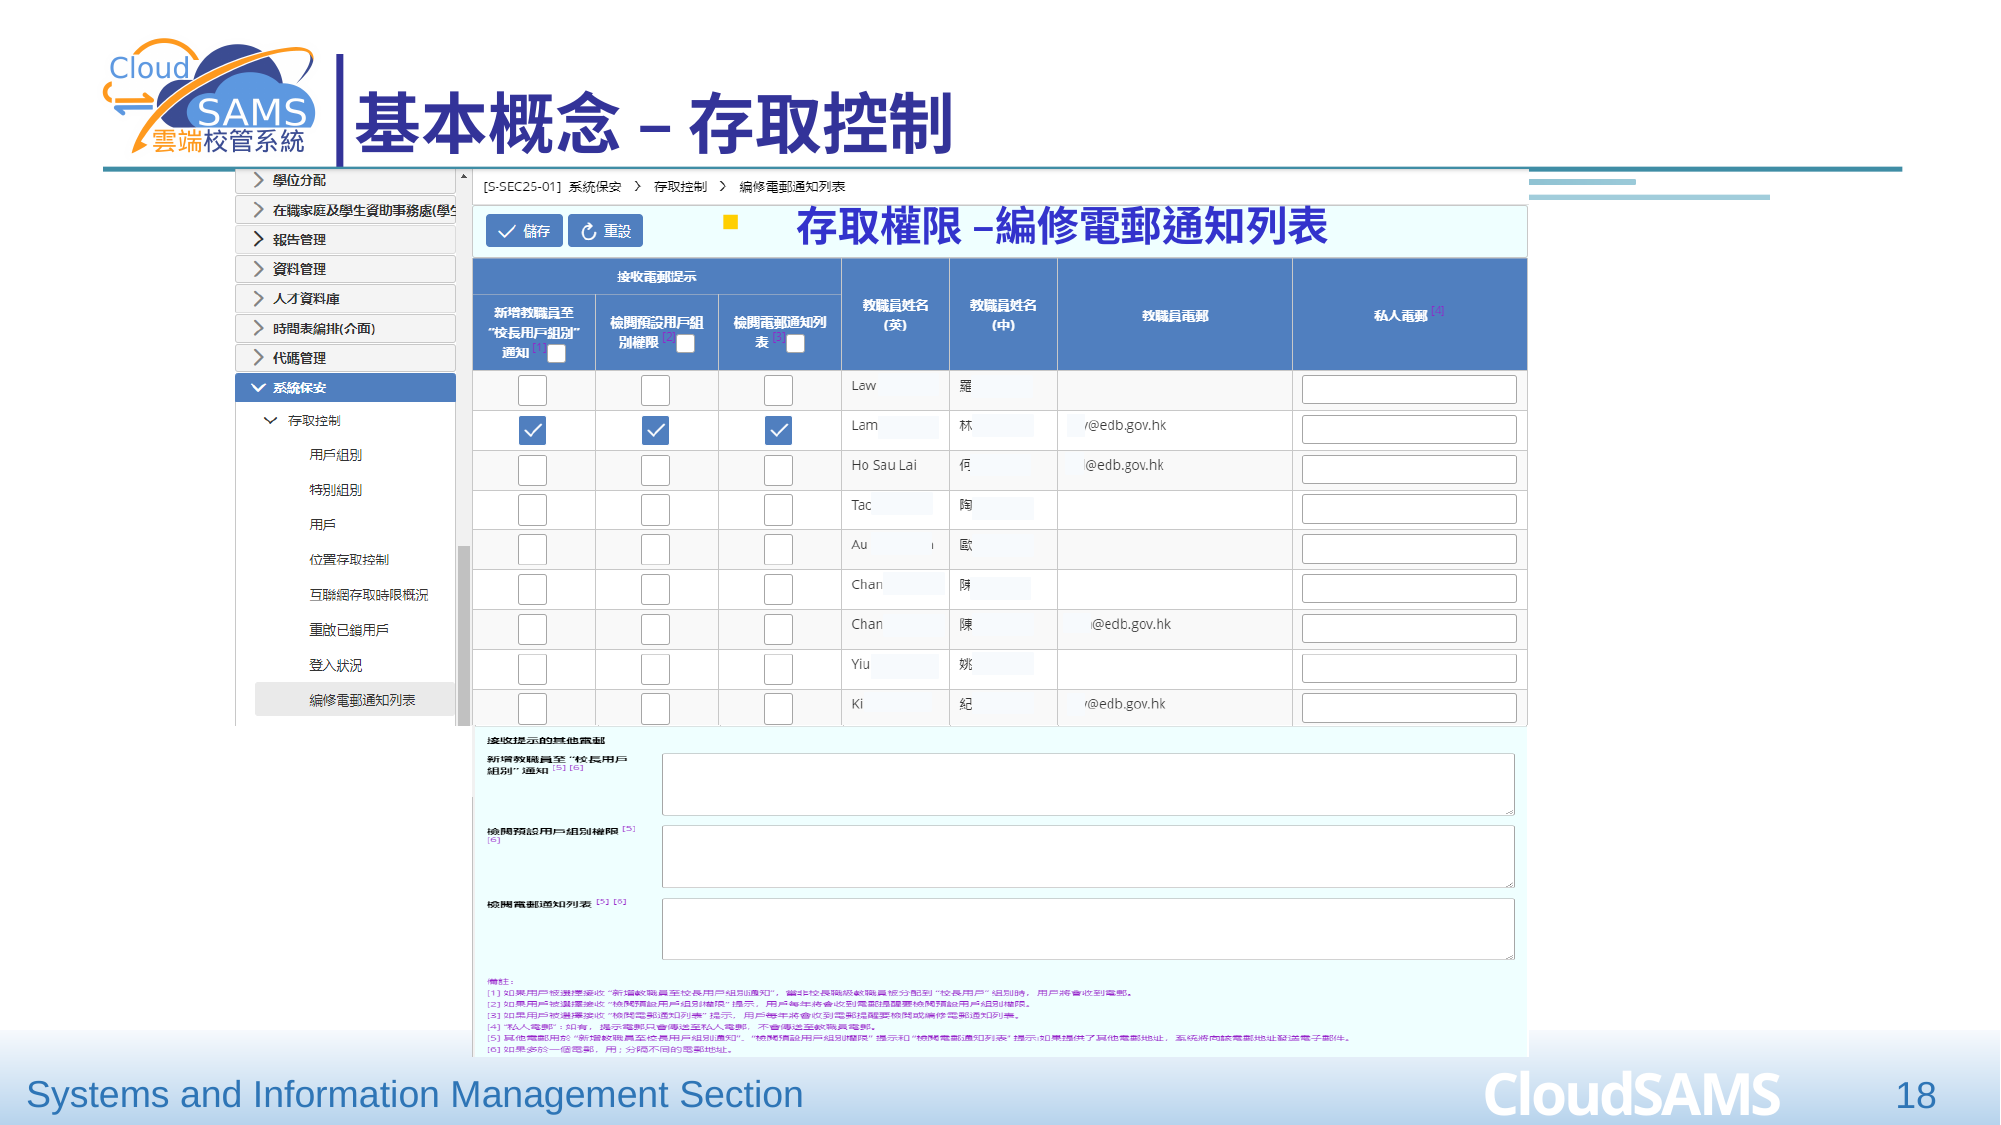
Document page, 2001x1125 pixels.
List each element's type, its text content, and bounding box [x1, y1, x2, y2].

title 基本概念 – 存取控制 [340, 44, 1907, 170]
picture [87, 7, 349, 175]
slide_number 18 [1755, 1063, 1952, 1125]
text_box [234, 169, 1529, 1057]
